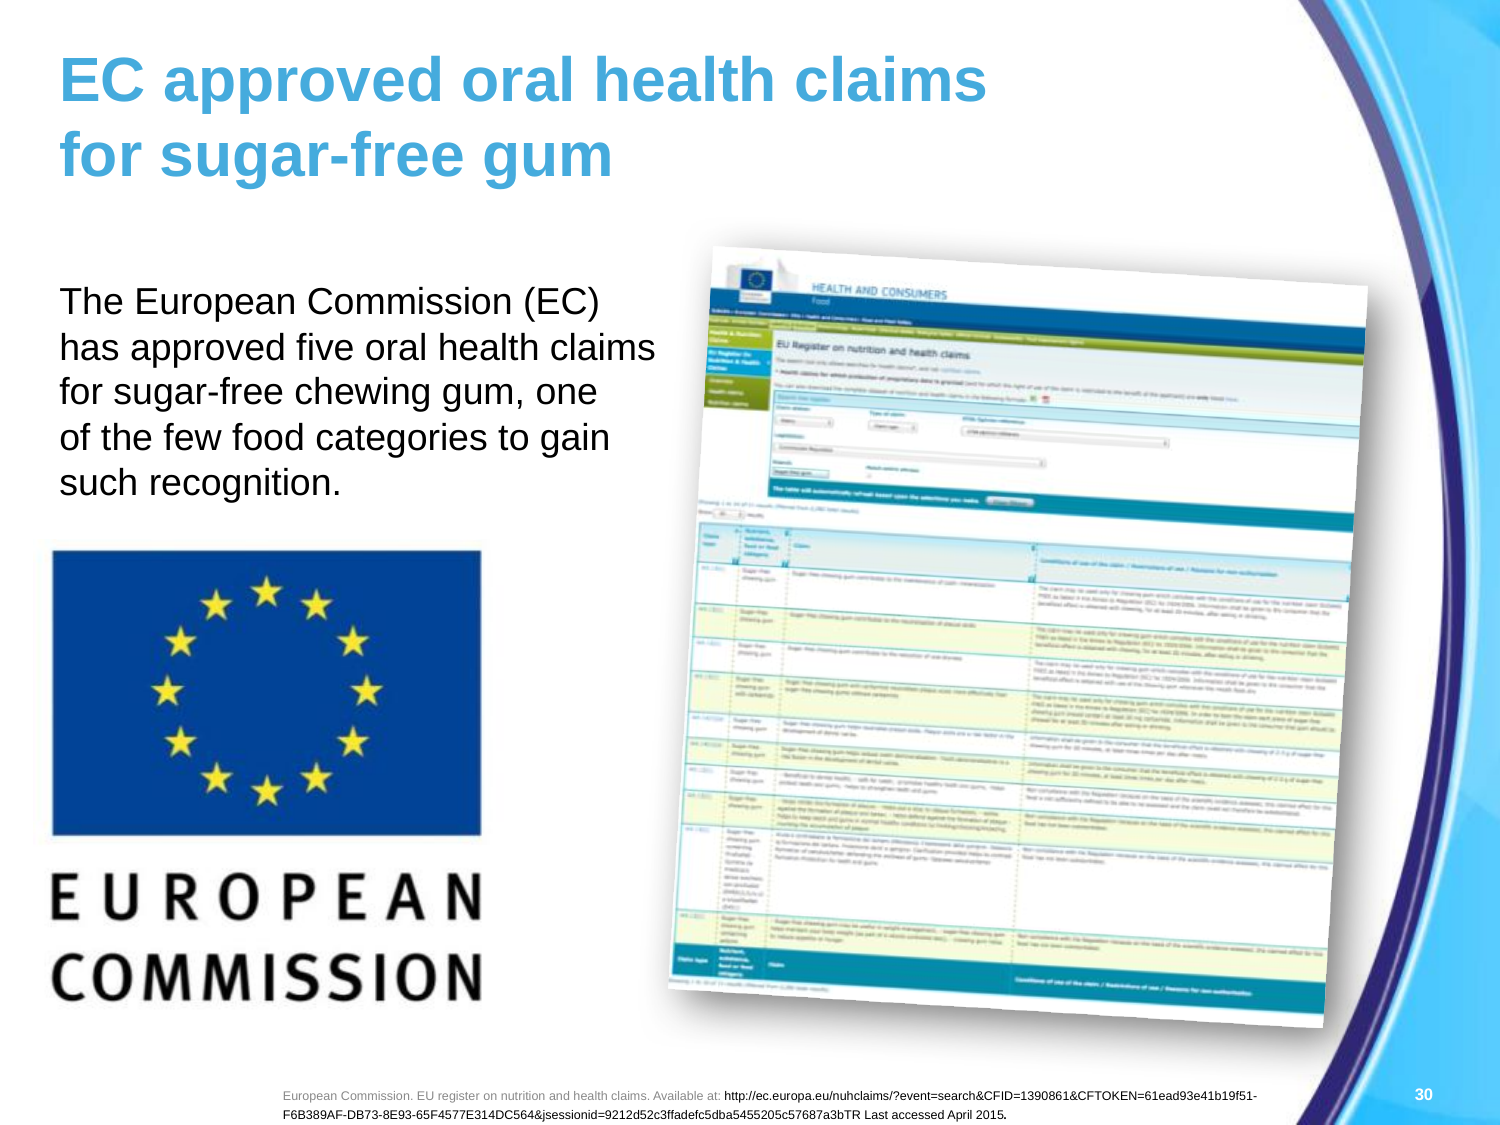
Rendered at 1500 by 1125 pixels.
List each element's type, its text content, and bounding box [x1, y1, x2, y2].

list The European Commission (EC) has approved five oral health claims for sugar-free chewing gum, one of the few food categories to gain such recognition. [44, 270, 682, 1005]
text_box European Commission. EU register on nutrition and health claims. Available at: http://ec.europa.eu/nuhclaims/?event=search&CFID=1390861&CFTOKEN=61ead93e41b19f51-F6B389AF-DB73-8E93-65F4577E314DC564&jsessionid=9212d52c3ffadefc5dba5455205c57687a3bTR Last accessed April 2015. [268, 1080, 1293, 1121]
slide_number 30 [1098, 1063, 1449, 1124]
title EC approved oral health claims for sugar-free gum [44, 2, 1395, 226]
picture [32, 0, 1500, 1125]
